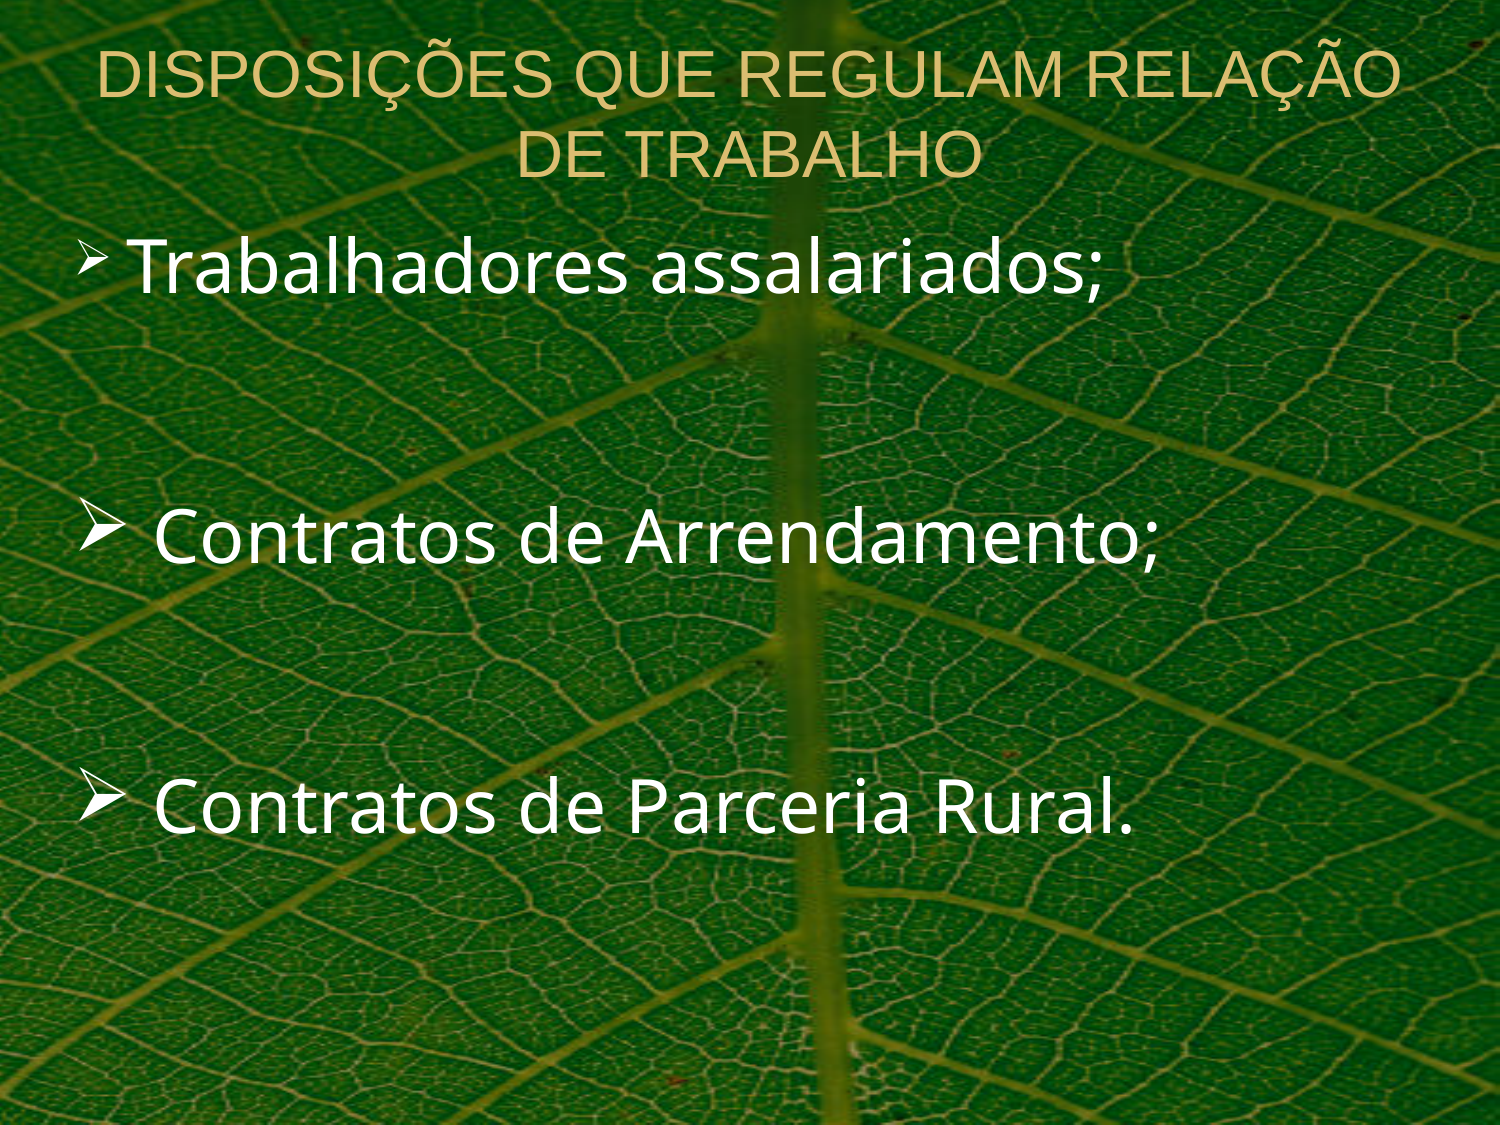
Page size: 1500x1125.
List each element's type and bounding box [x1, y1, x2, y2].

list [0, 0, 1500, 1125]
